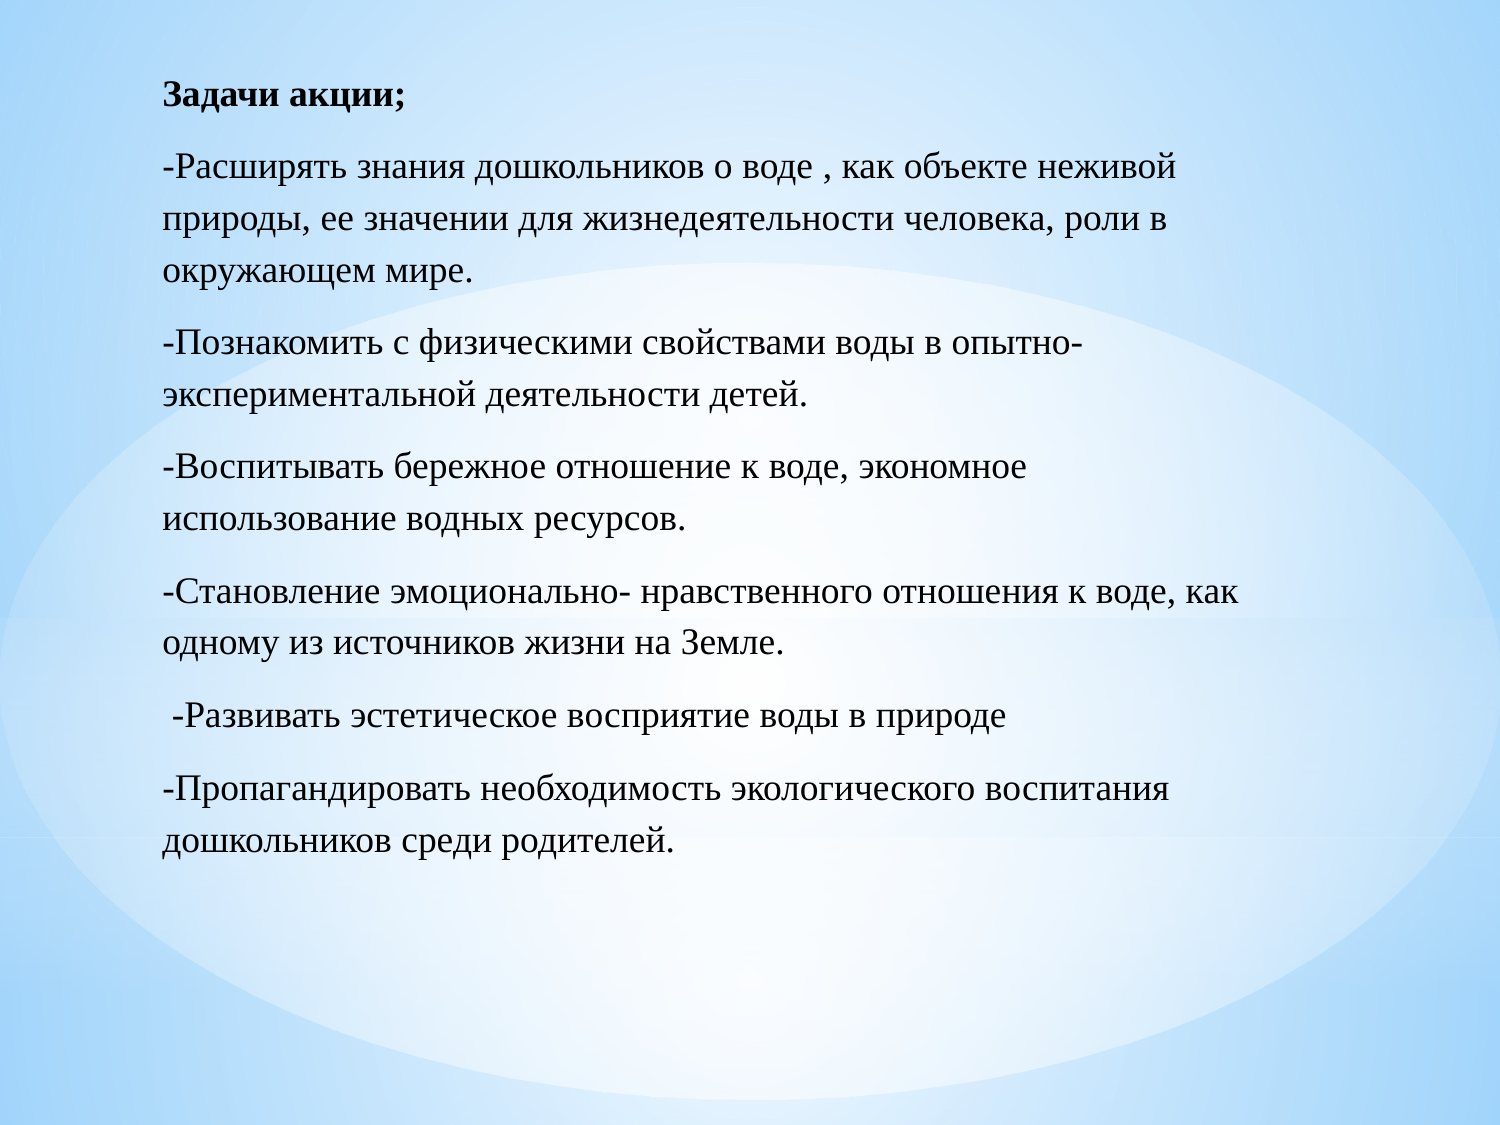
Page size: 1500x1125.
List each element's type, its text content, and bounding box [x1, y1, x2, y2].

text_box Задачи акции; -Расширять знания дошкольников о воде , как объекте неживой природы, ее значении для жизнедеятельности человека, роли в окружающем мире. -Познакомить с физическими свойствами воды в опытно- экспериментальной деятельности детей. -Воспитывать бережное отношение к воде, экономное использование водных ресурсов. -Становление эмоционально- нравственного отношения к воде, как одному из источников жизни на Земле. -Развивать эстетическое восприятие воды в природе -Пропагандировать необходимость экологического воспитания дошкольников среди родителей. [147, 54, 1258, 867]
